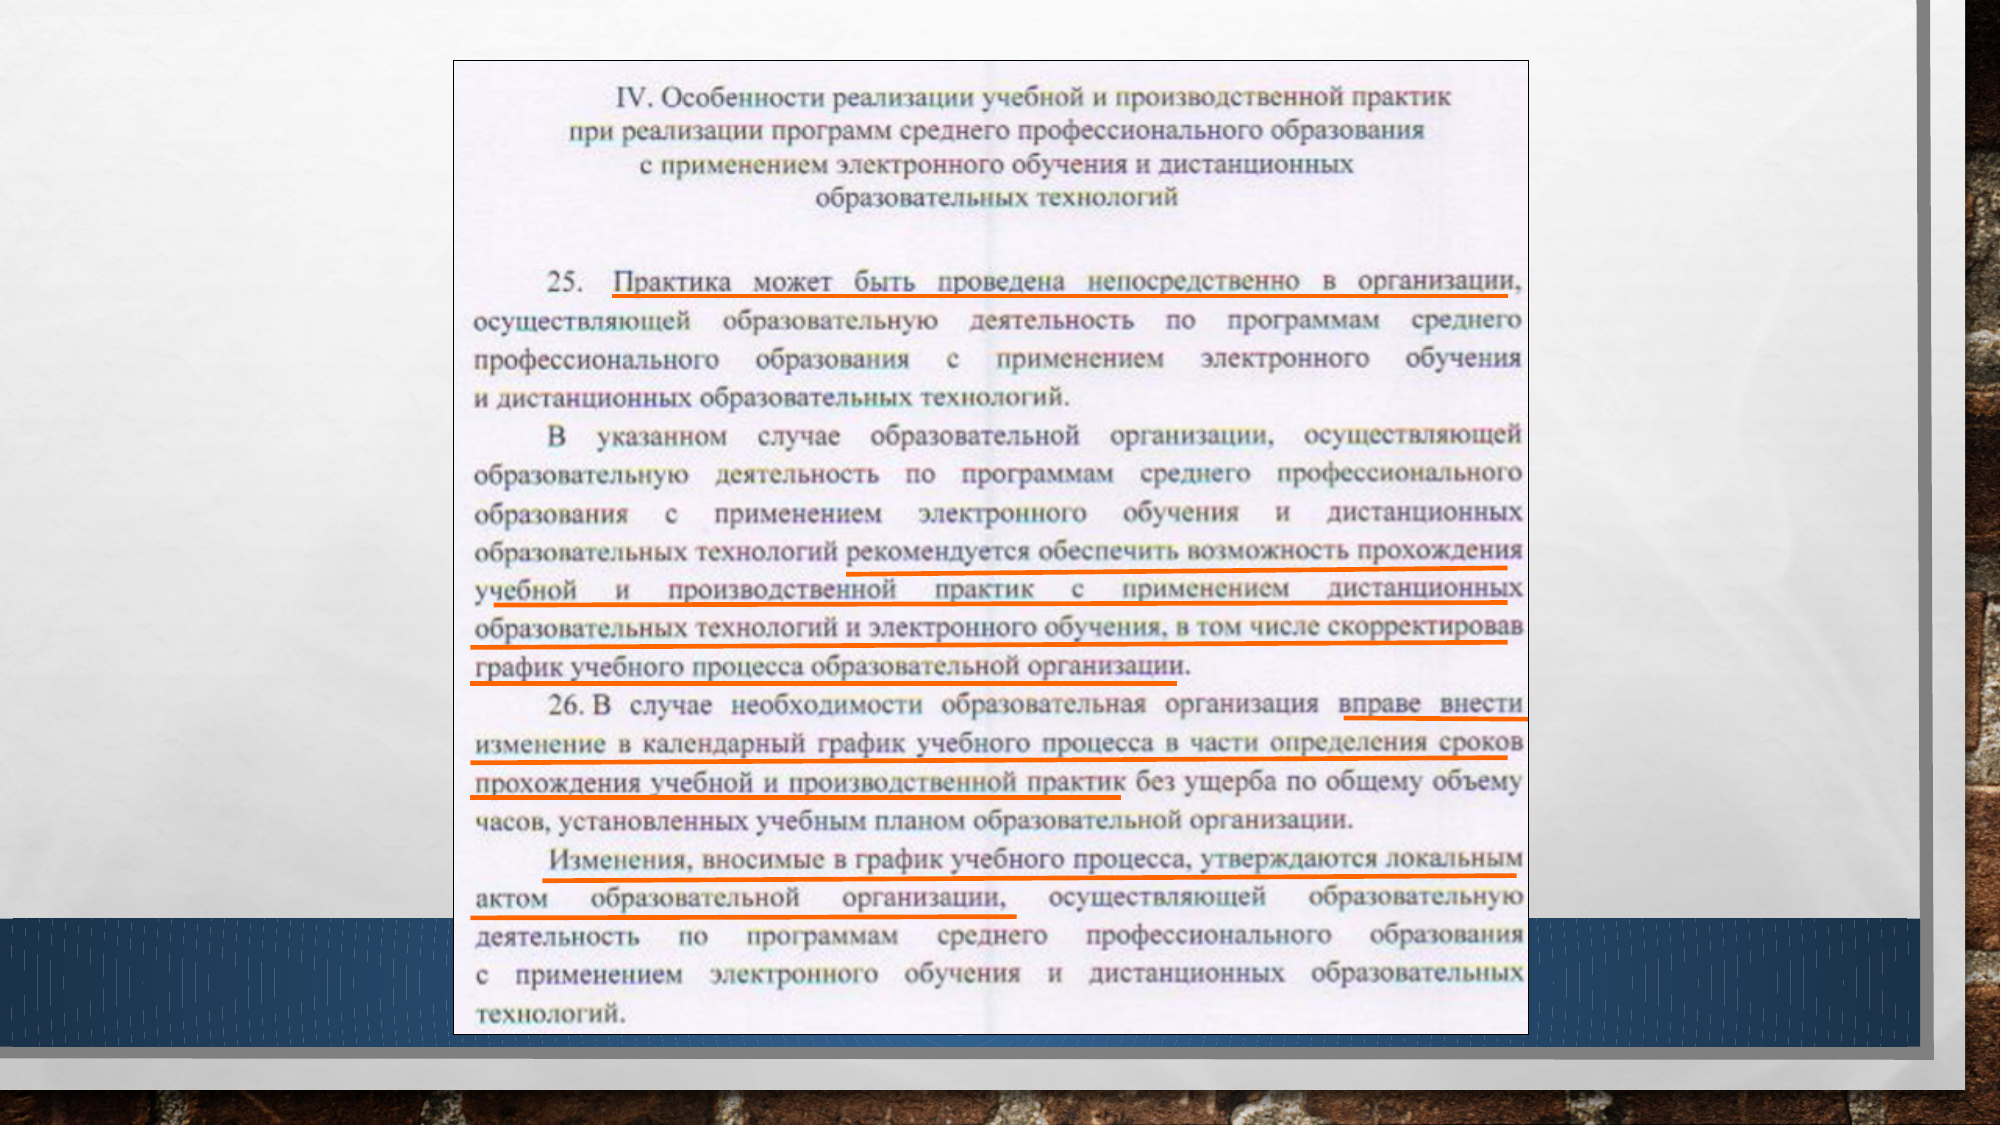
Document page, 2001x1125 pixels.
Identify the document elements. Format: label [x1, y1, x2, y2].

picture [452, 60, 1529, 1035]
picture [0, 0, 2000, 1125]
text_box [470, 757, 1508, 764]
text_box [470, 642, 1508, 648]
text_box [542, 875, 1517, 882]
text_box [493, 602, 1508, 606]
text_box [845, 567, 1508, 575]
